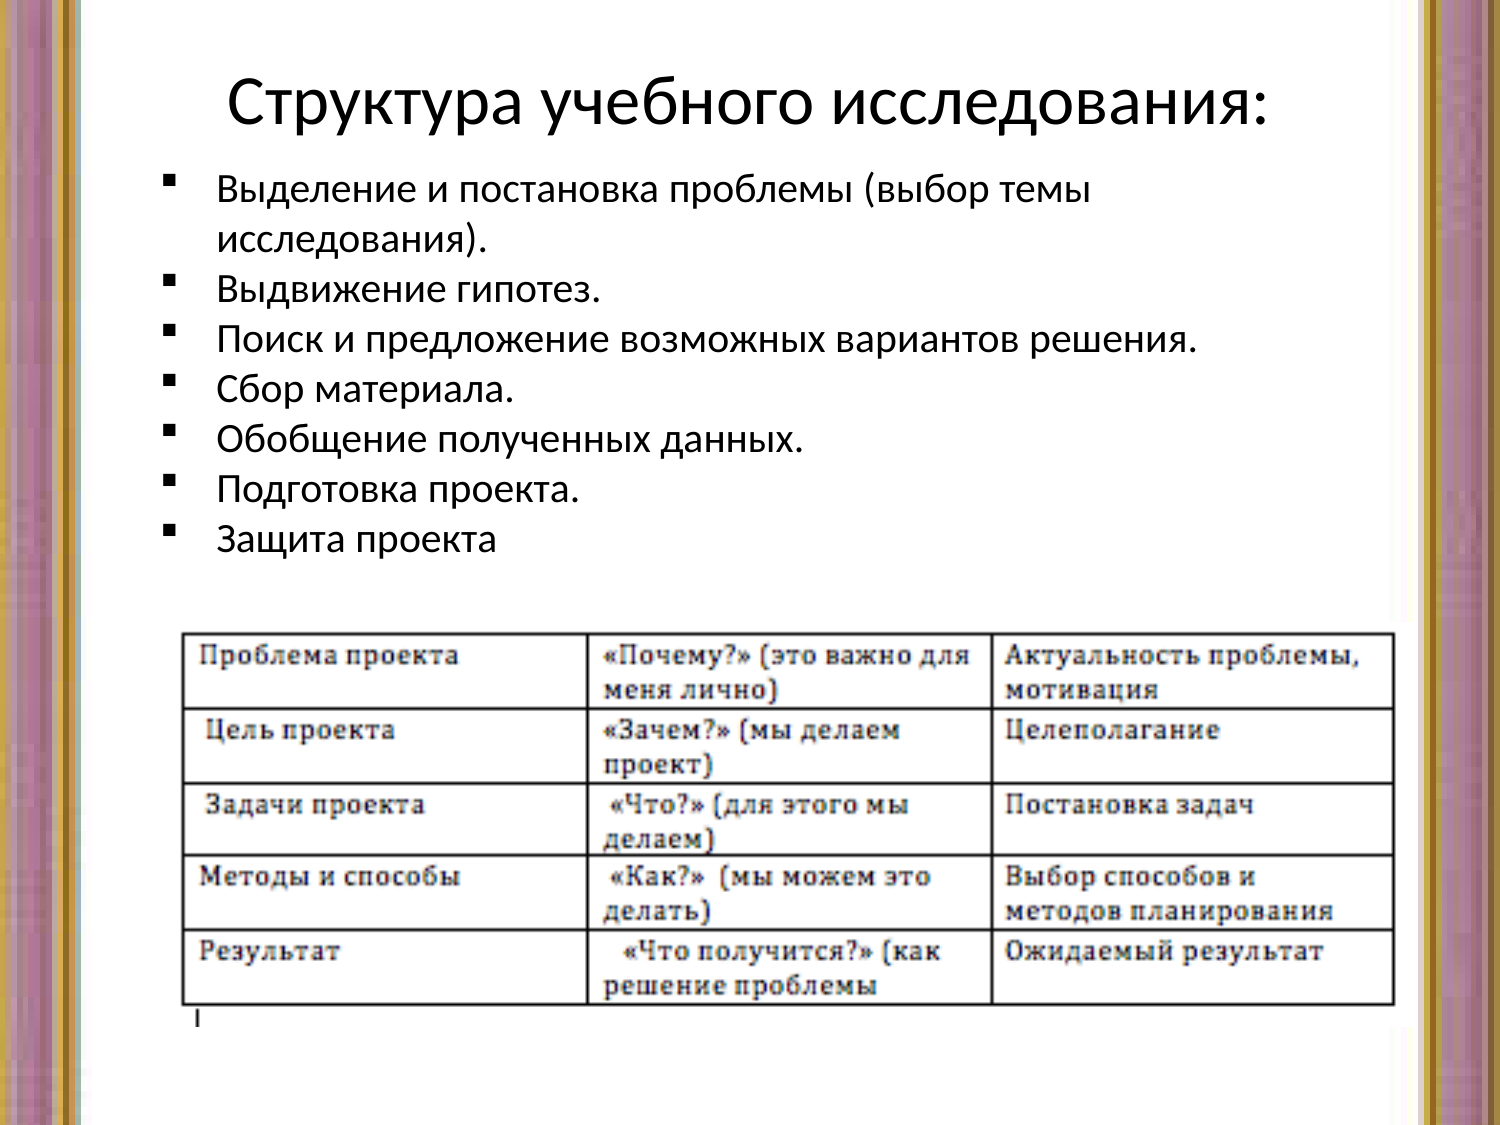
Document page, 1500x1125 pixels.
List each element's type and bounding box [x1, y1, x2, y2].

picture [150, 622, 1416, 1027]
list [0, 0, 1500, 1125]
